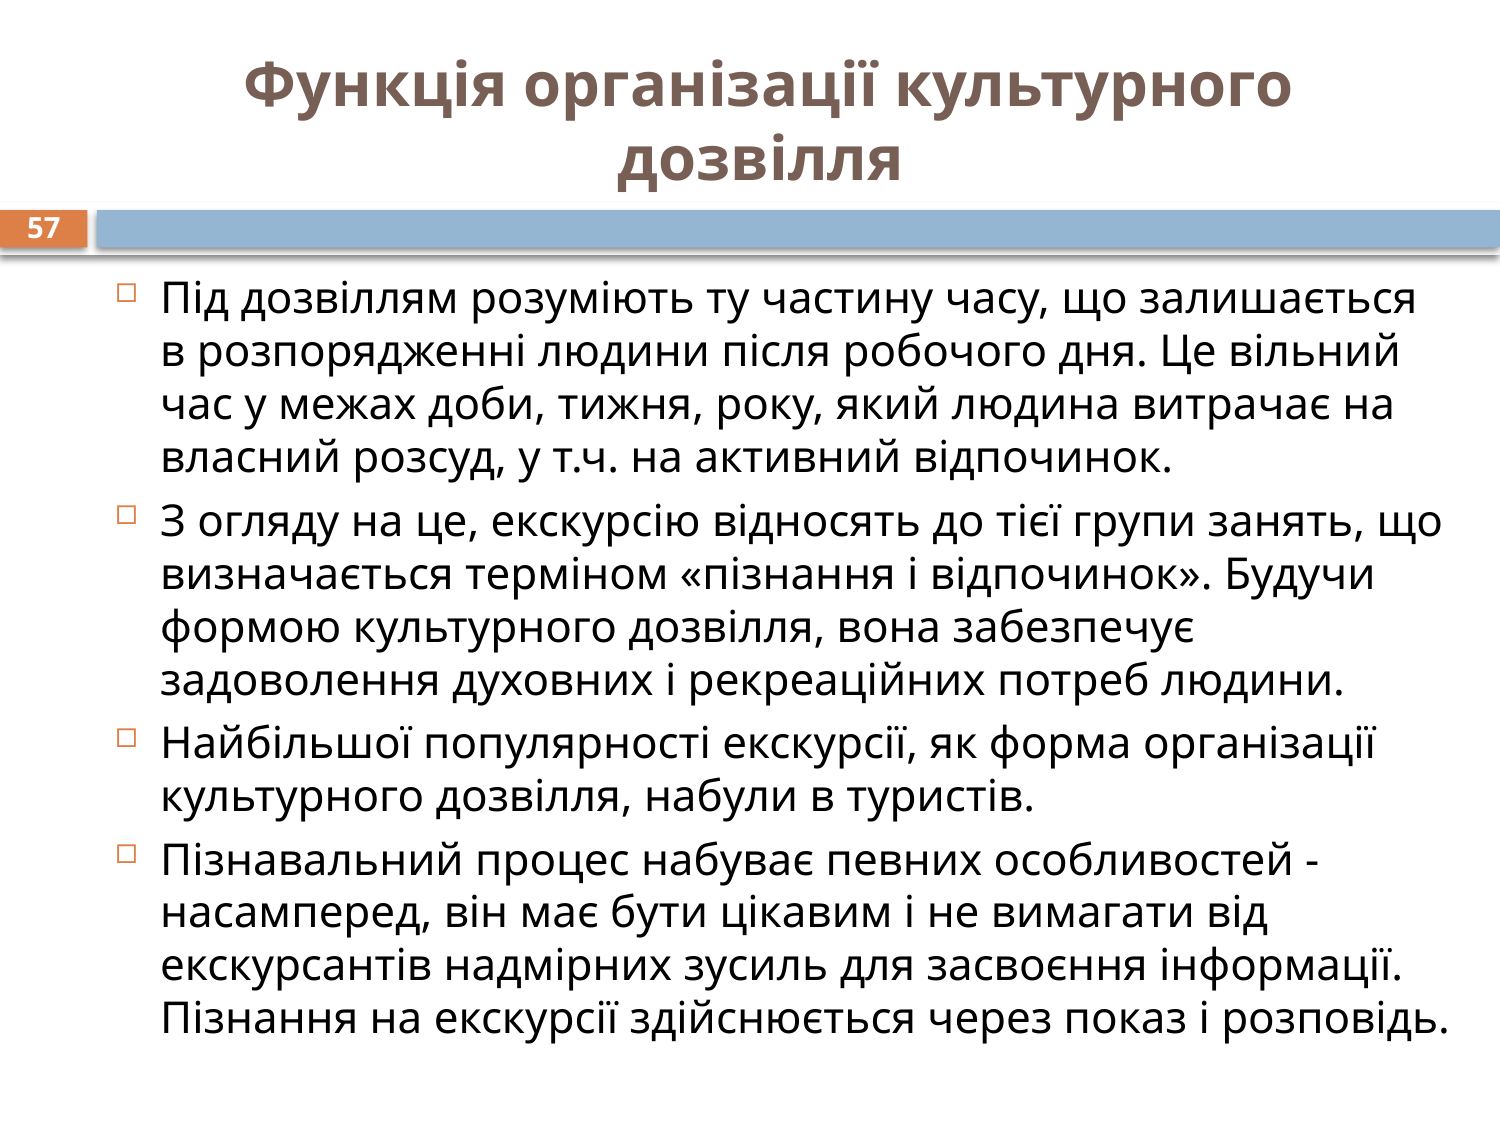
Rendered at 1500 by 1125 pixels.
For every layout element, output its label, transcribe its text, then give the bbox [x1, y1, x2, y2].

list Під дозвіллям розуміють ту частину часу, що залишається в розпорядженні людини після робочого дня. Це вільний час у межах доби, тижня, року, який людина витрачає на власний розсуд, у т.ч. на активний відпочинок. З огляду на це, екскурсію відносять до тієї групи занять, що визначається терміном «пізнання і відпочинок». Будучи формою культурного дозвілля, вона забезпечує задоволення духовних і рекреаційних потреб людини. Найбільшої популярності екскурсії, як форма організації культурного дозвілля, набули в туристів. Пізнавальний процес набуває певних особливостей - насамперед, він має бути цікавим і не вимагати від екскурсантів надмірних зусиль для засвоєння інформації. Пізнання на екскурсії здійснюється через показ і розповідь. [100, 262, 1471, 1106]
title Функція організації культурного дозвілля [100, 37, 1438, 200]
slide_number 57 [0, 208, 88, 249]
